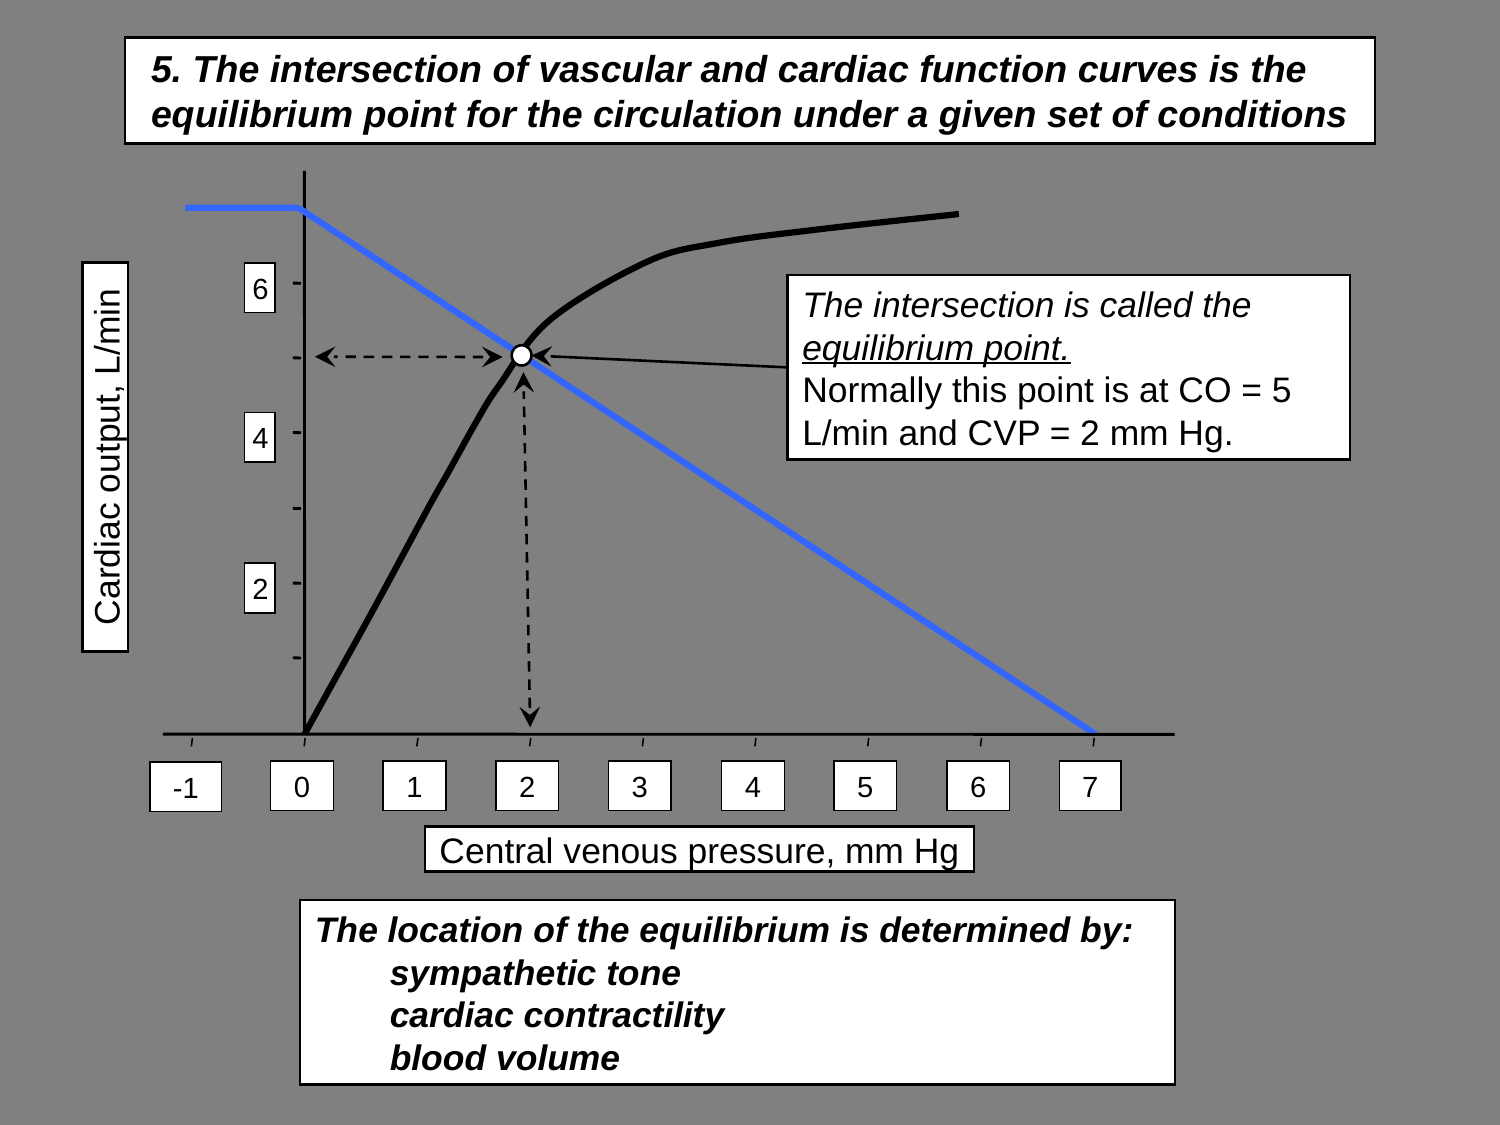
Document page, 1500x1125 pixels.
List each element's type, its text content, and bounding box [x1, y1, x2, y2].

title 5. The intersection of vascular and cardiac function curves is the equilibrium point for the circulation under a given set of conditions [124, 36, 1376, 145]
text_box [81, 170, 1351, 874]
text_box The location of the equilibrium is determined by: sympathetic tone cardiac contractility blood volume [300, 899, 1175, 1085]
